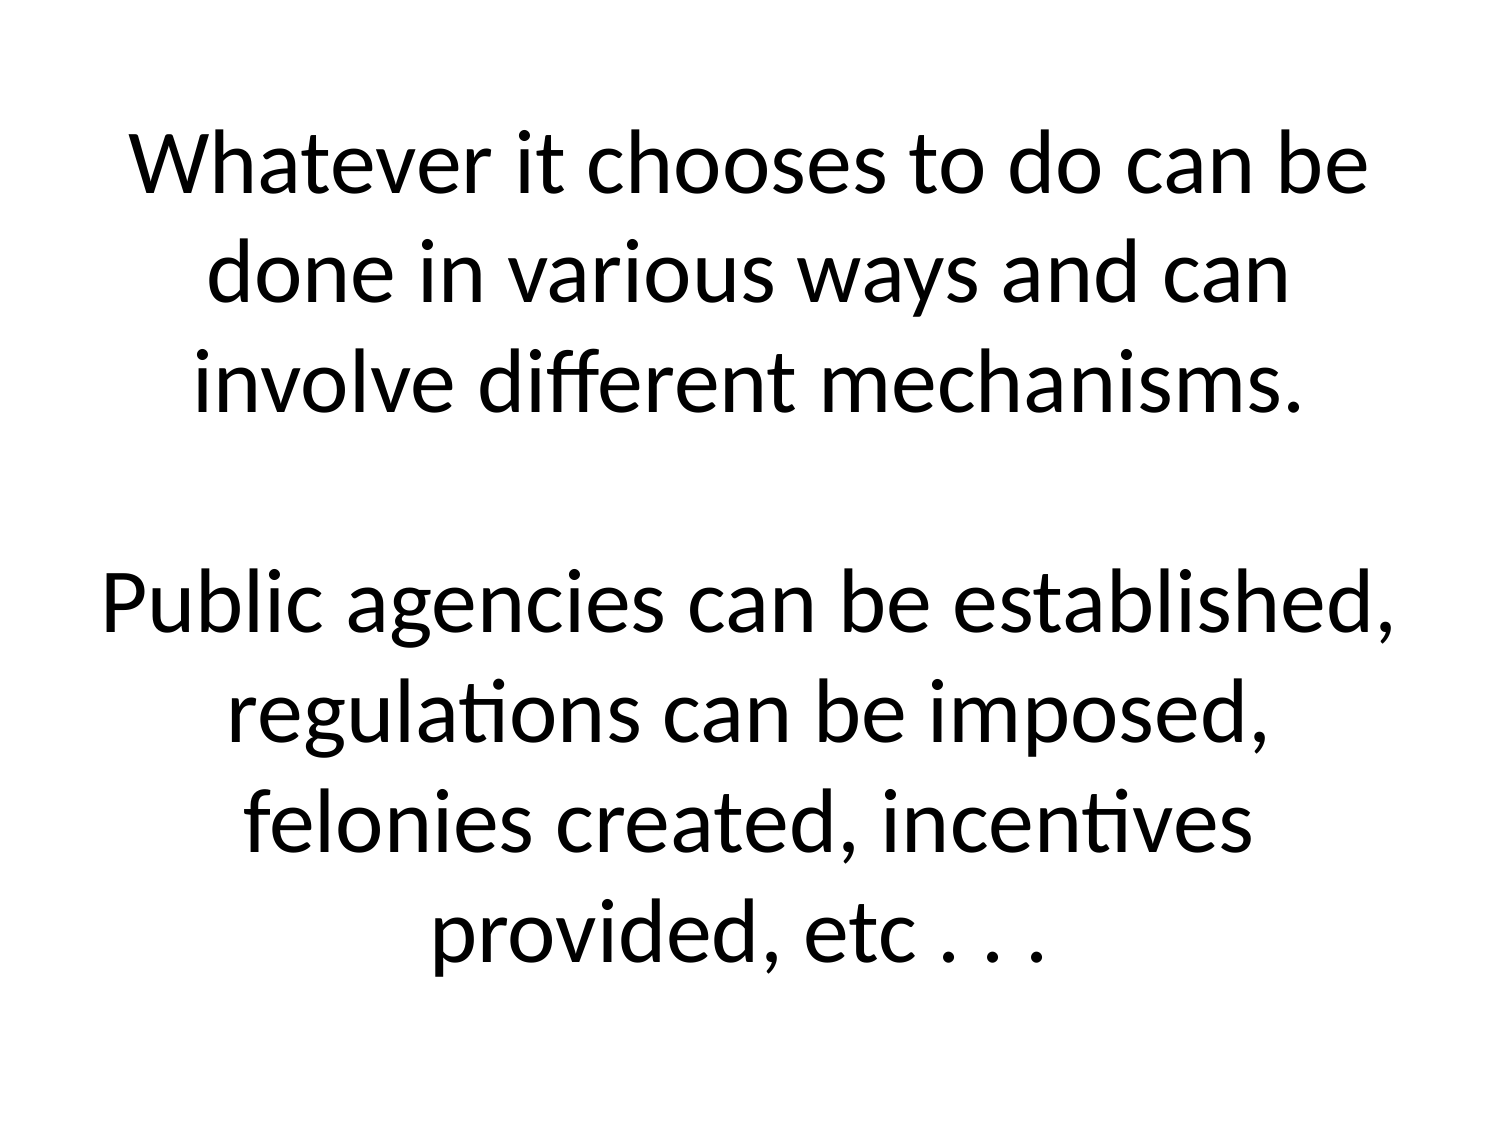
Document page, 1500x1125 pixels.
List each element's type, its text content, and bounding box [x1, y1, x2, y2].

title Whatever it chooses to do can be done in various ways and can involve different mechanisms. Public agencies can be established, regulations can be imposed, felonies created, incentives provided, etc . . . [75, 45, 1425, 1038]
